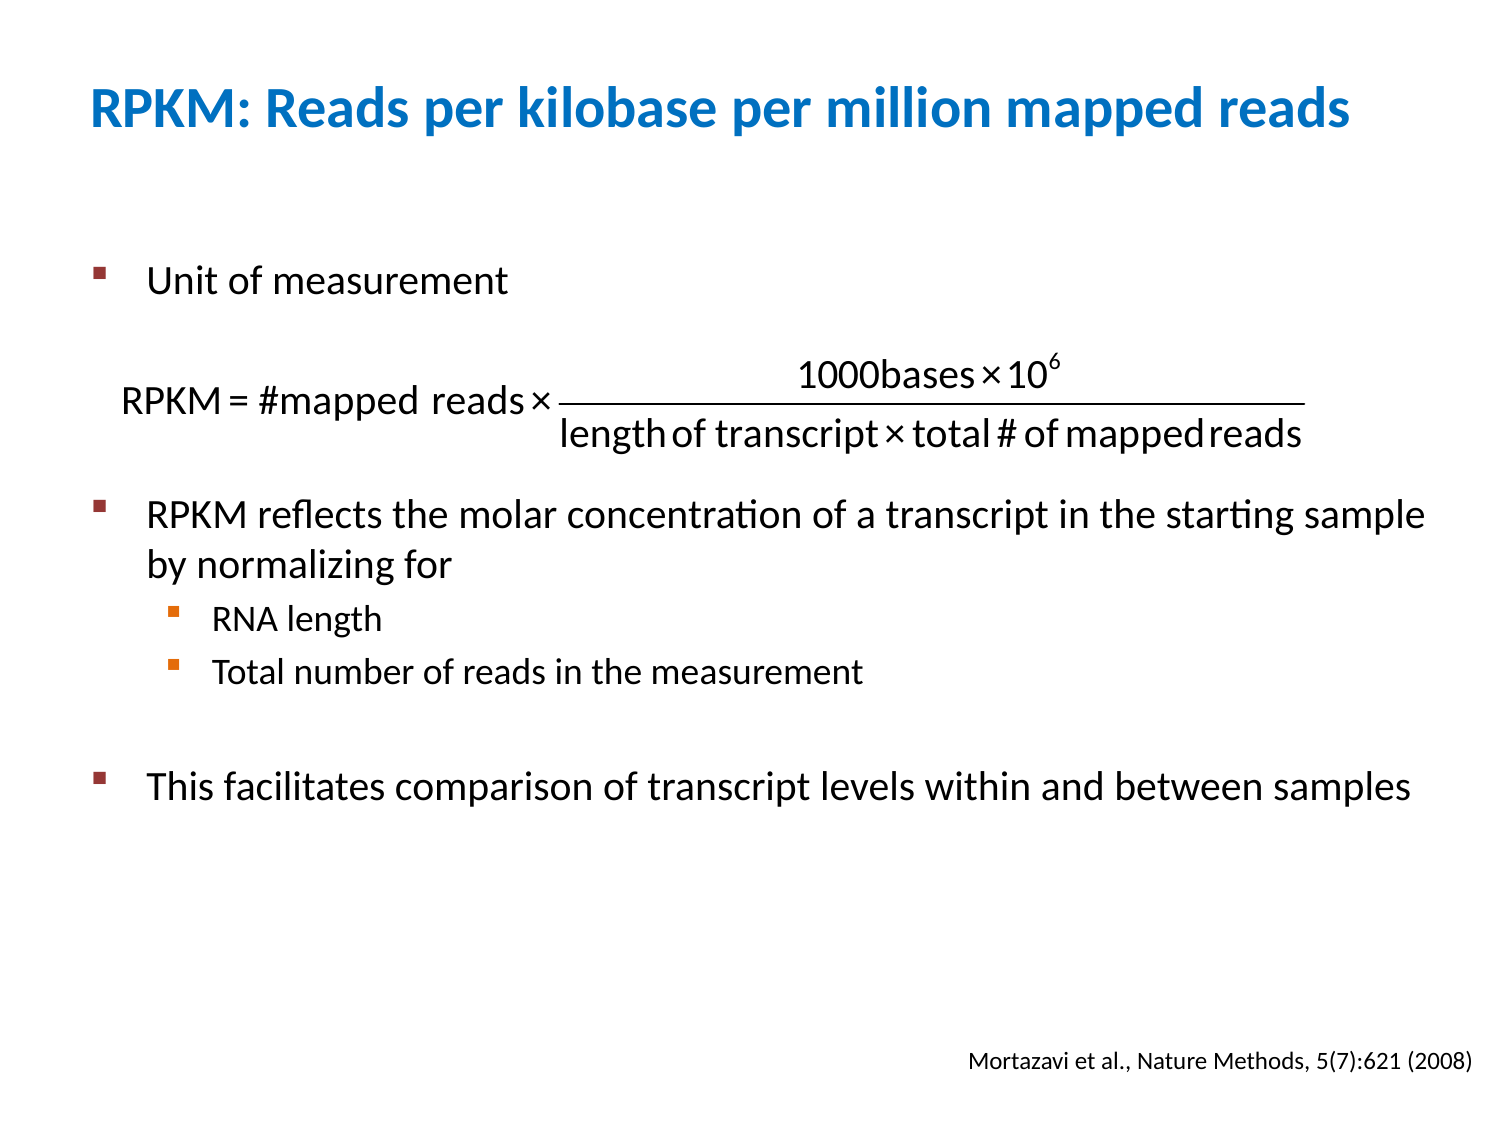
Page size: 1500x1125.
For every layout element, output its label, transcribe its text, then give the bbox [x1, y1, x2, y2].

title RPKM: Reads per kilobase per million mapped reads [74, 44, 1426, 163]
list Unit of measurement RPKM reflects the molar concentration of a transcript in the starting sample by normalizing for RNA length Total number of reads in the measurement This facilitates comparison of transcript levels within and between samples [74, 187, 1476, 1101]
text_box Mortazavi et al., Nature Methods, 5(7):621 (2008) [953, 1037, 1495, 1083]
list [117, 341, 1313, 467]
